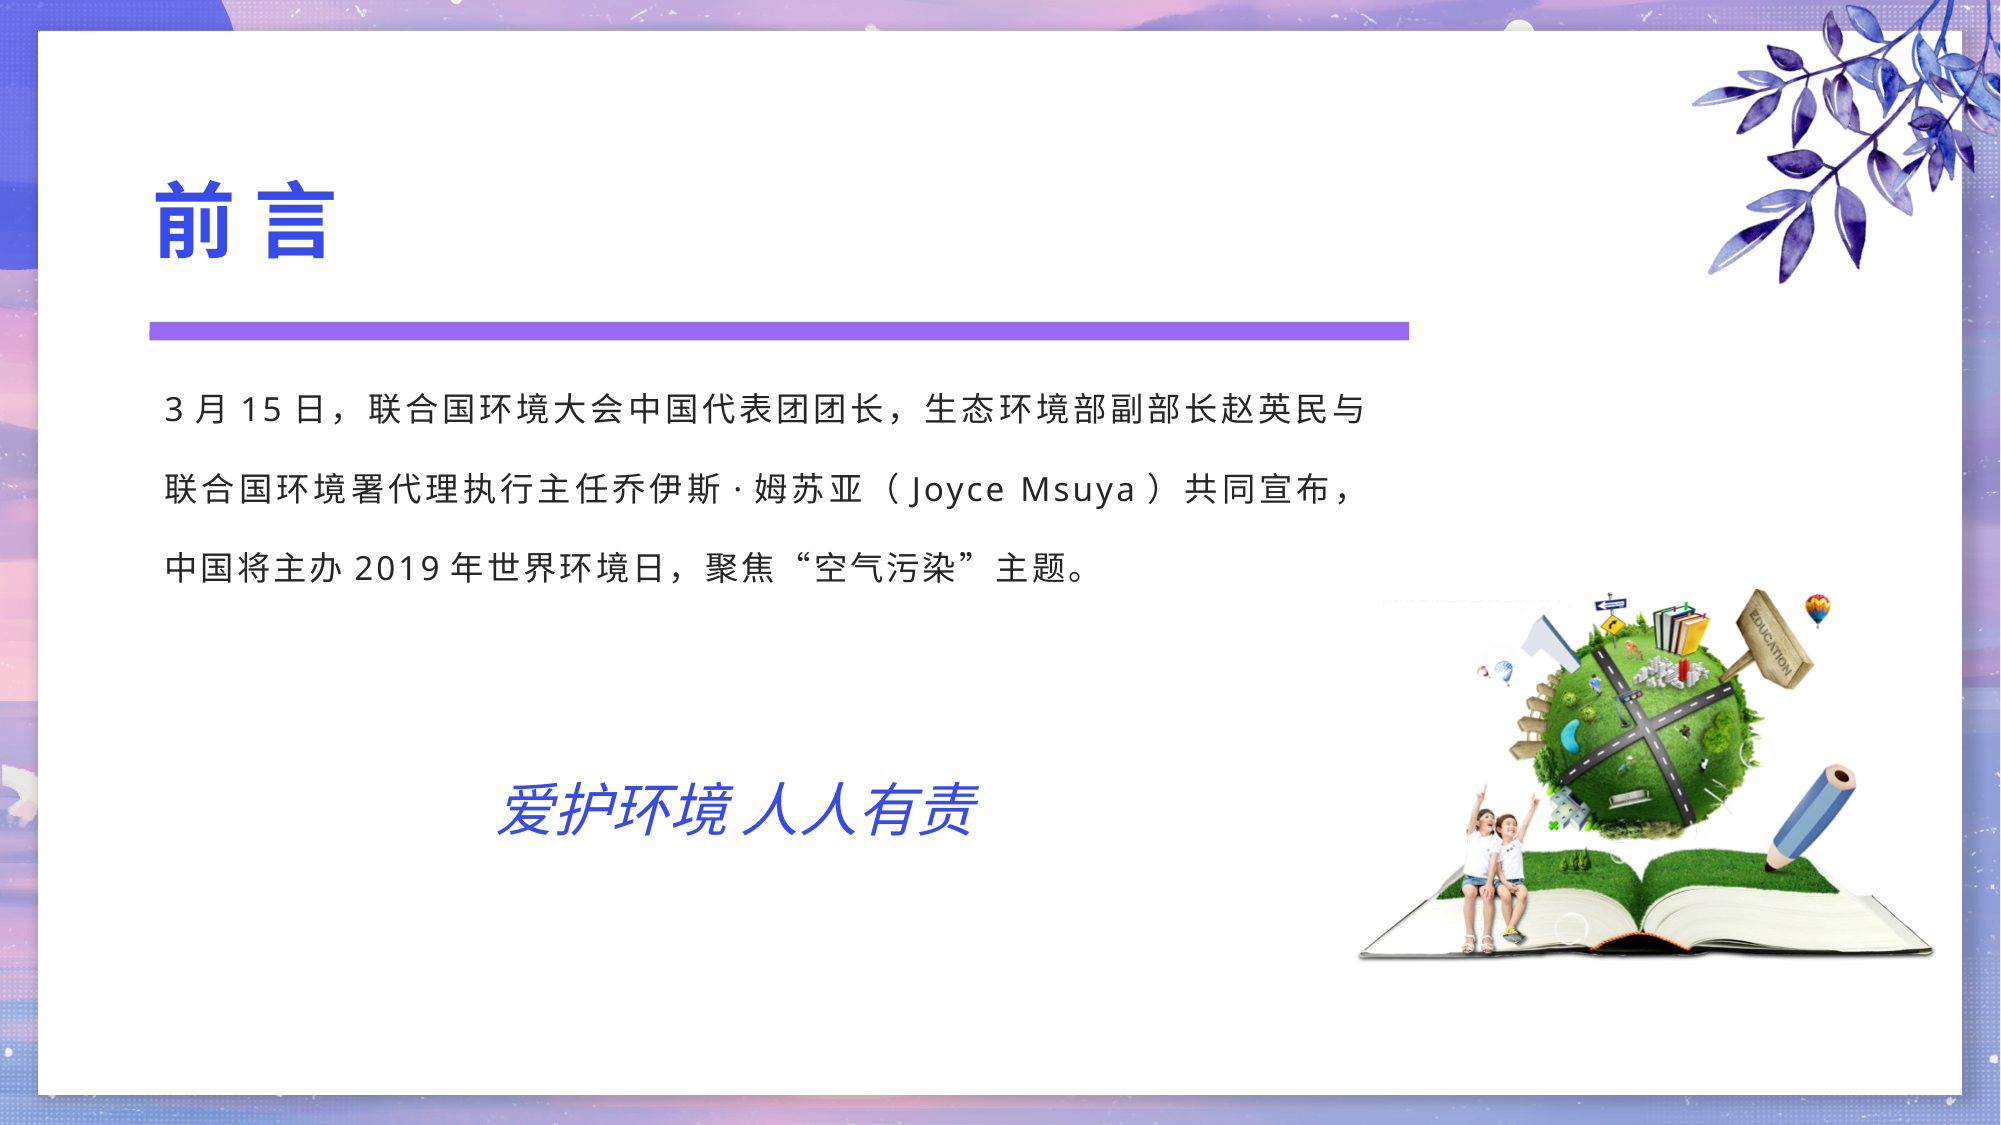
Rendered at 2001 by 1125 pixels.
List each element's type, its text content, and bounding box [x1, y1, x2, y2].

list 3月15日，联合国环境大会中国代表团团长，生态环境部副部长赵英民与联合国环境署代理执行主任乔伊斯·姆苏亚（Joyce Msuya）共同宣布，中国将主办2019年世界环境日，聚焦“空气污染”主题。 [505, 340, 1386, 683]
text_box [505, 319, 1412, 343]
text_box 爱护环境 人人有责 [480, 766, 1138, 851]
picture [0, 0, 2001, 1125]
list 前 言 [137, 160, 505, 814]
